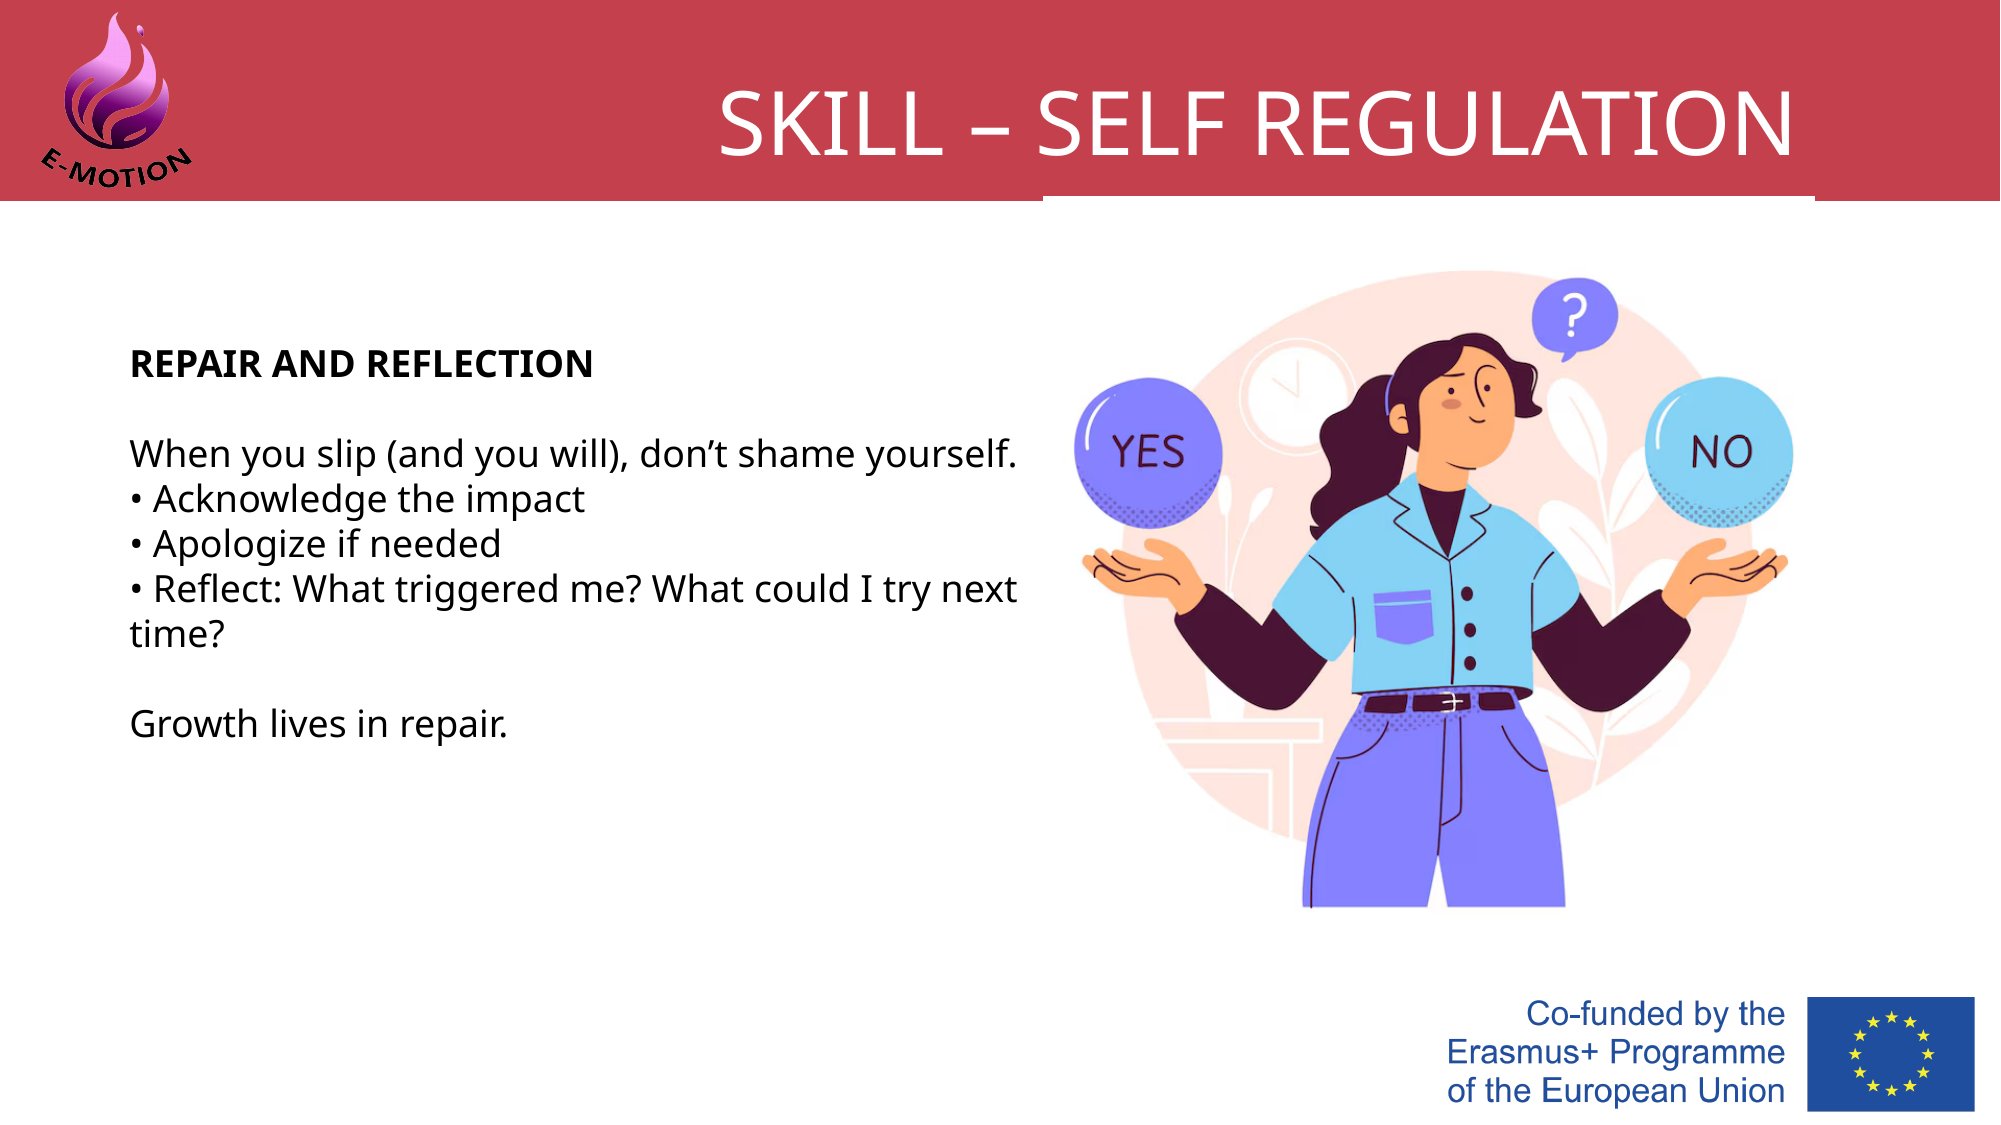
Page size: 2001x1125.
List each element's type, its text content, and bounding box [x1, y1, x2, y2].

text_box REPAIR AND REFLECTION When you slip (and you will), don’t shame yourself. • Acknowledge the impact • Apologize if needed • Reflect: What triggered me? What could I try next time? Growth lives in repair. [114, 332, 1043, 753]
text_box SKILL – SELF REGULATION [556, 59, 1815, 332]
picture [1043, 196, 1815, 968]
picture [0, 0, 253, 247]
